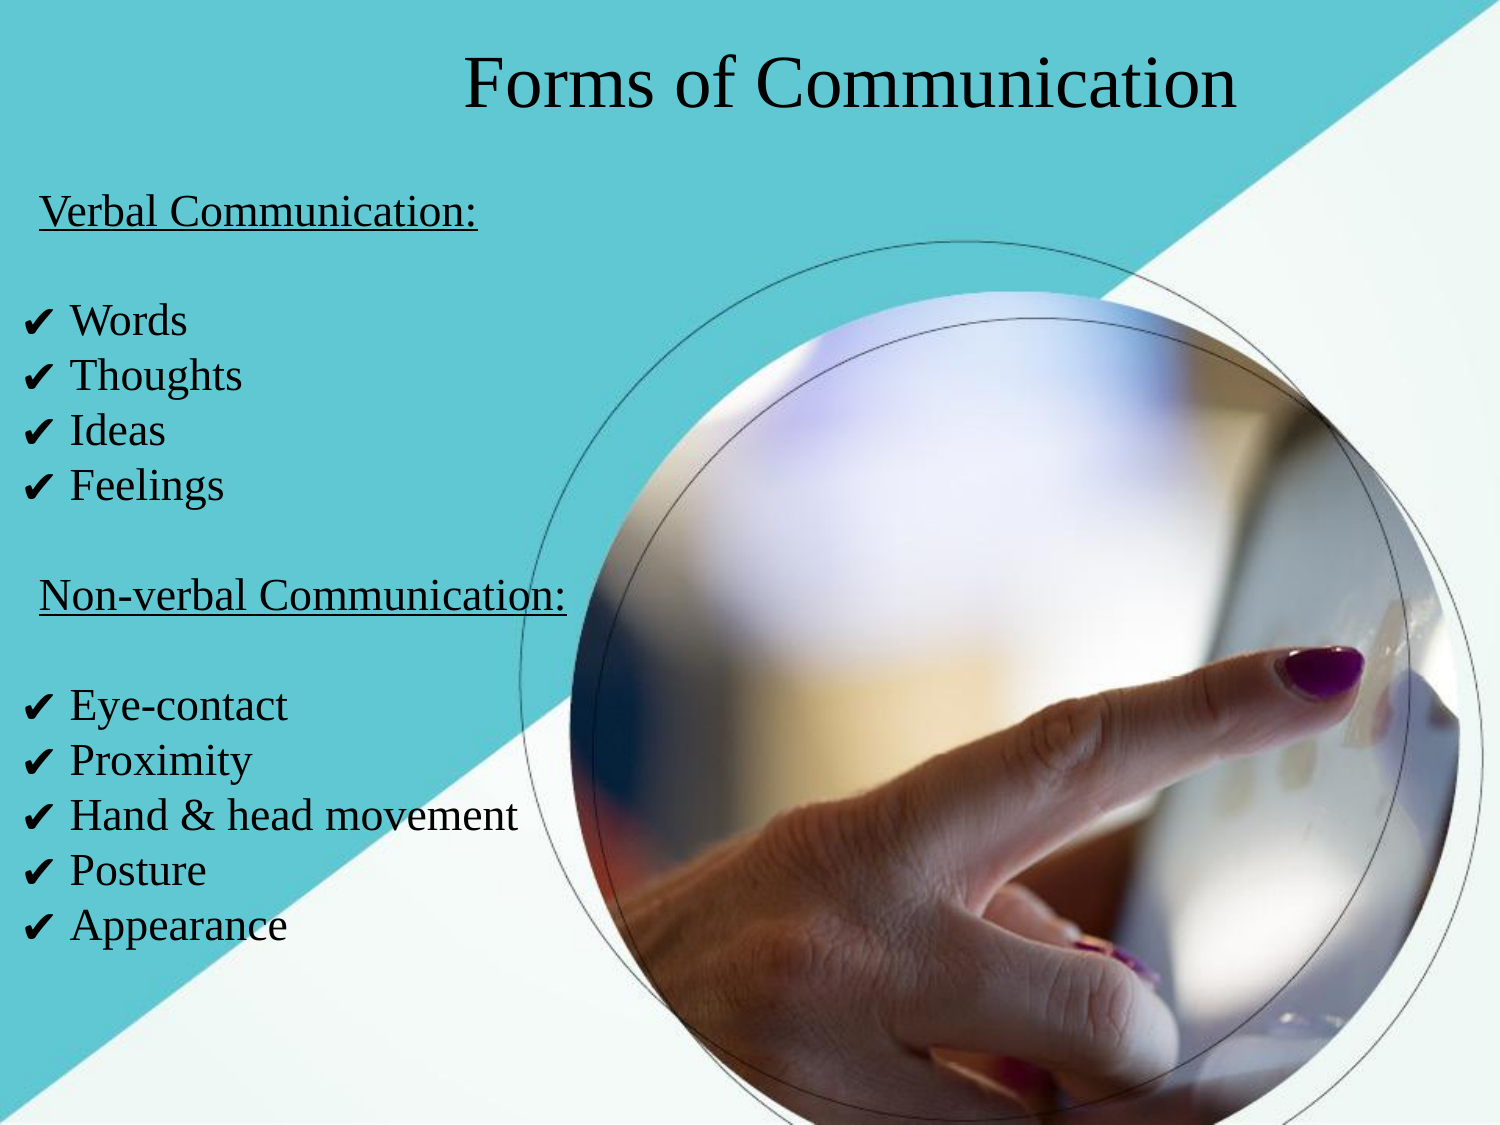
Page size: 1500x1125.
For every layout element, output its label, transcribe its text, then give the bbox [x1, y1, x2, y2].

picture [0, 0, 1500, 1125]
text_box Verbal Communication: Words Thoughts Ideas Feelings Non-verbal Communication: Eye-contact Proximity Hand & head movement Posture Appearance [4, 172, 650, 958]
text_box Forms of Communication [357, 24, 1327, 130]
